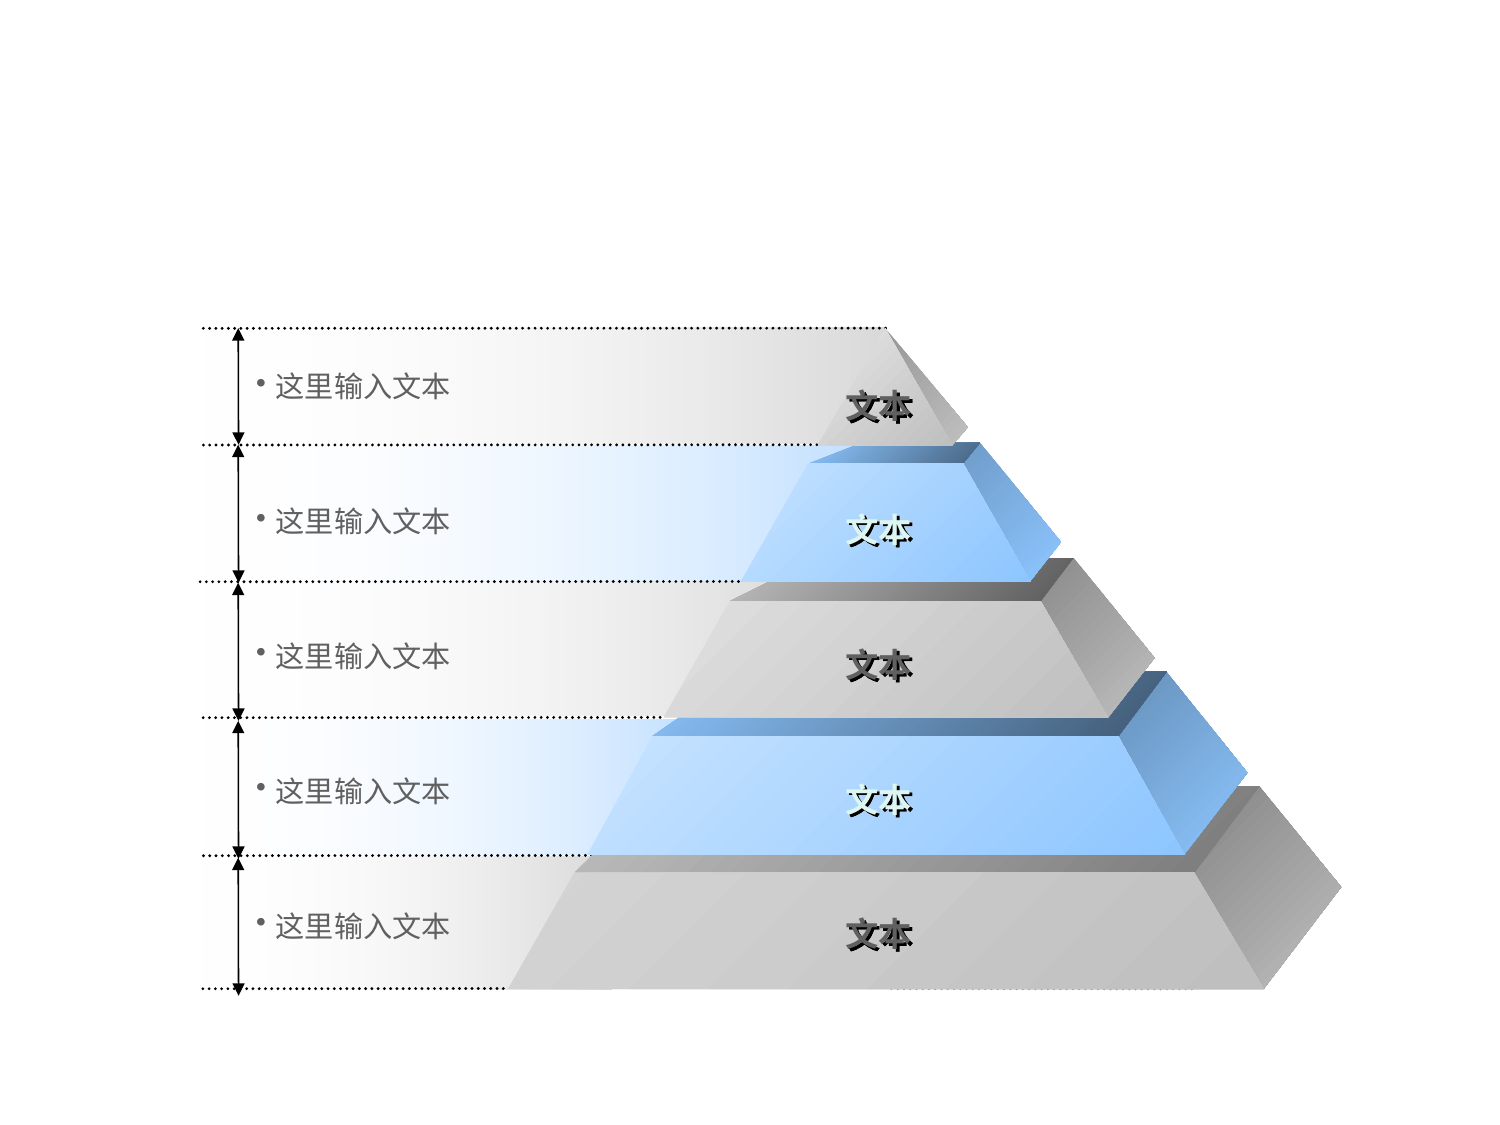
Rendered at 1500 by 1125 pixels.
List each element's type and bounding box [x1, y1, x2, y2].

text_box [198, 327, 1342, 997]
